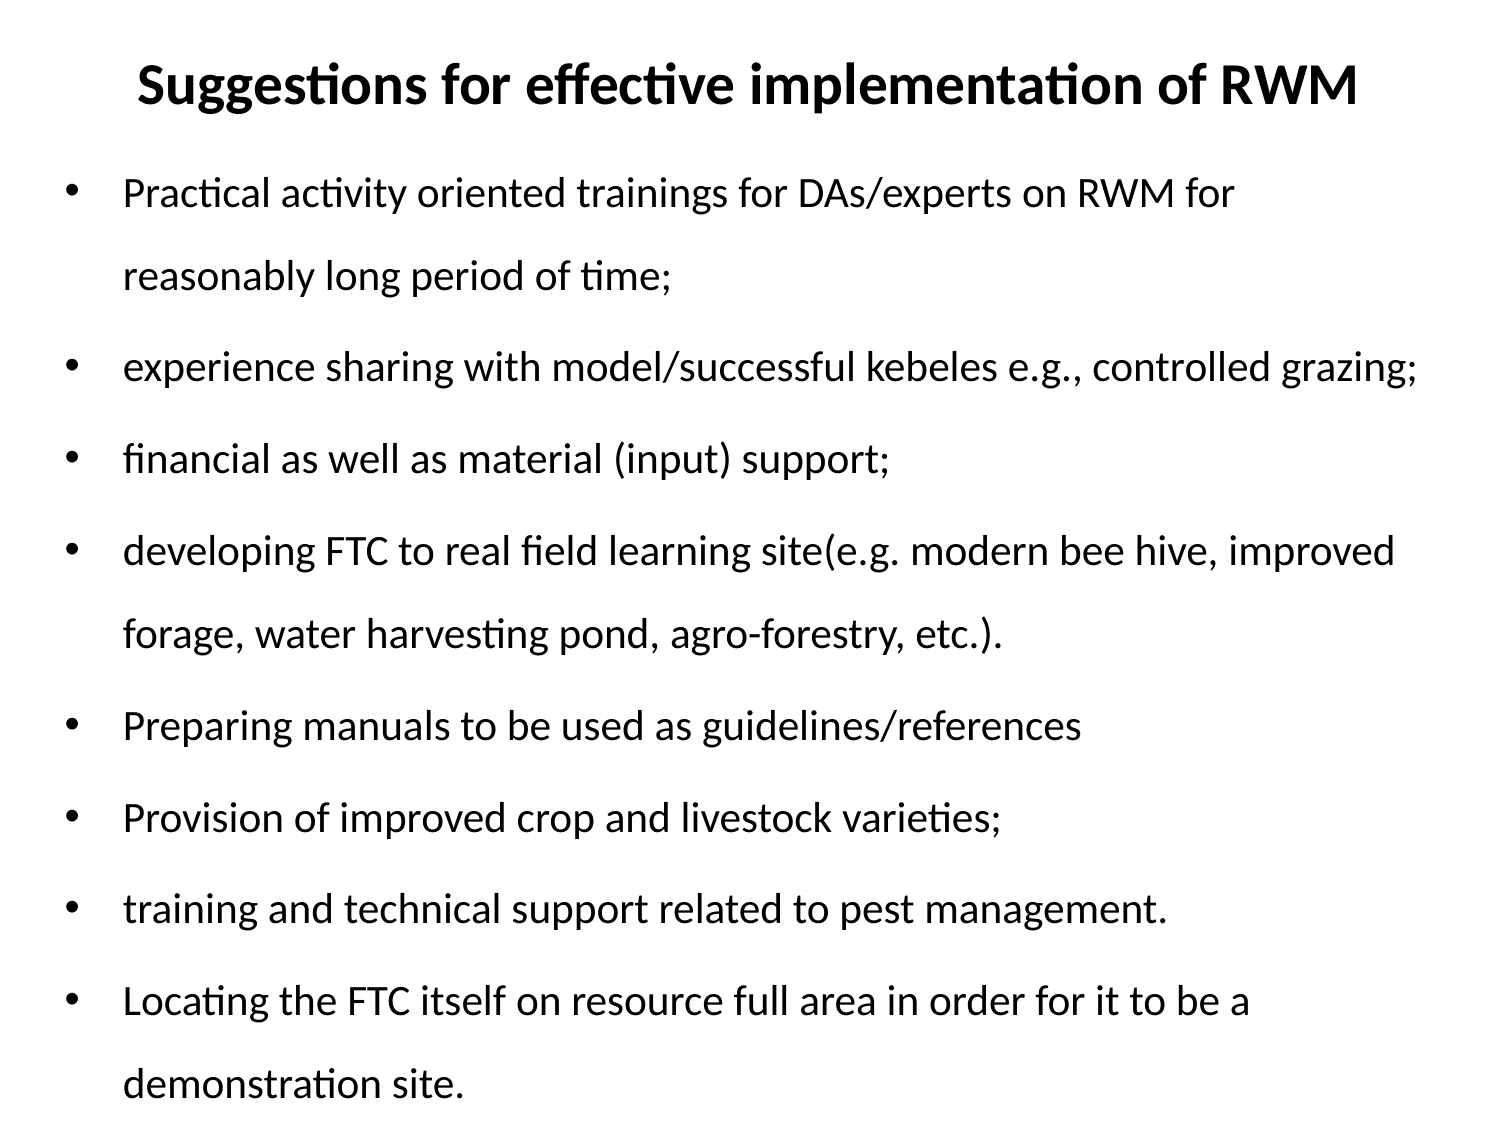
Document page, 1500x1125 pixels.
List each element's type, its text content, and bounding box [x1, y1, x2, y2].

list Practical activity oriented trainings for DAs/experts on RWM for reasonably long period of time; experience sharing with model/successful kebeles e.g., controlled grazing; financial as well as material (input) support; developing FTC to real field learning site(e.g. modern bee hive, improved forage, water harvesting pond, agro-forestry, etc.). Preparing manuals to be used as guidelines/references Provision of improved crop and livestock varieties; training and technical support related to pest management. Locating the FTC itself on resource full area in order for it to be a demonstration site. [49, 124, 1445, 1125]
title Suggestions for effective implementation of RWM [49, 37, 1450, 126]
